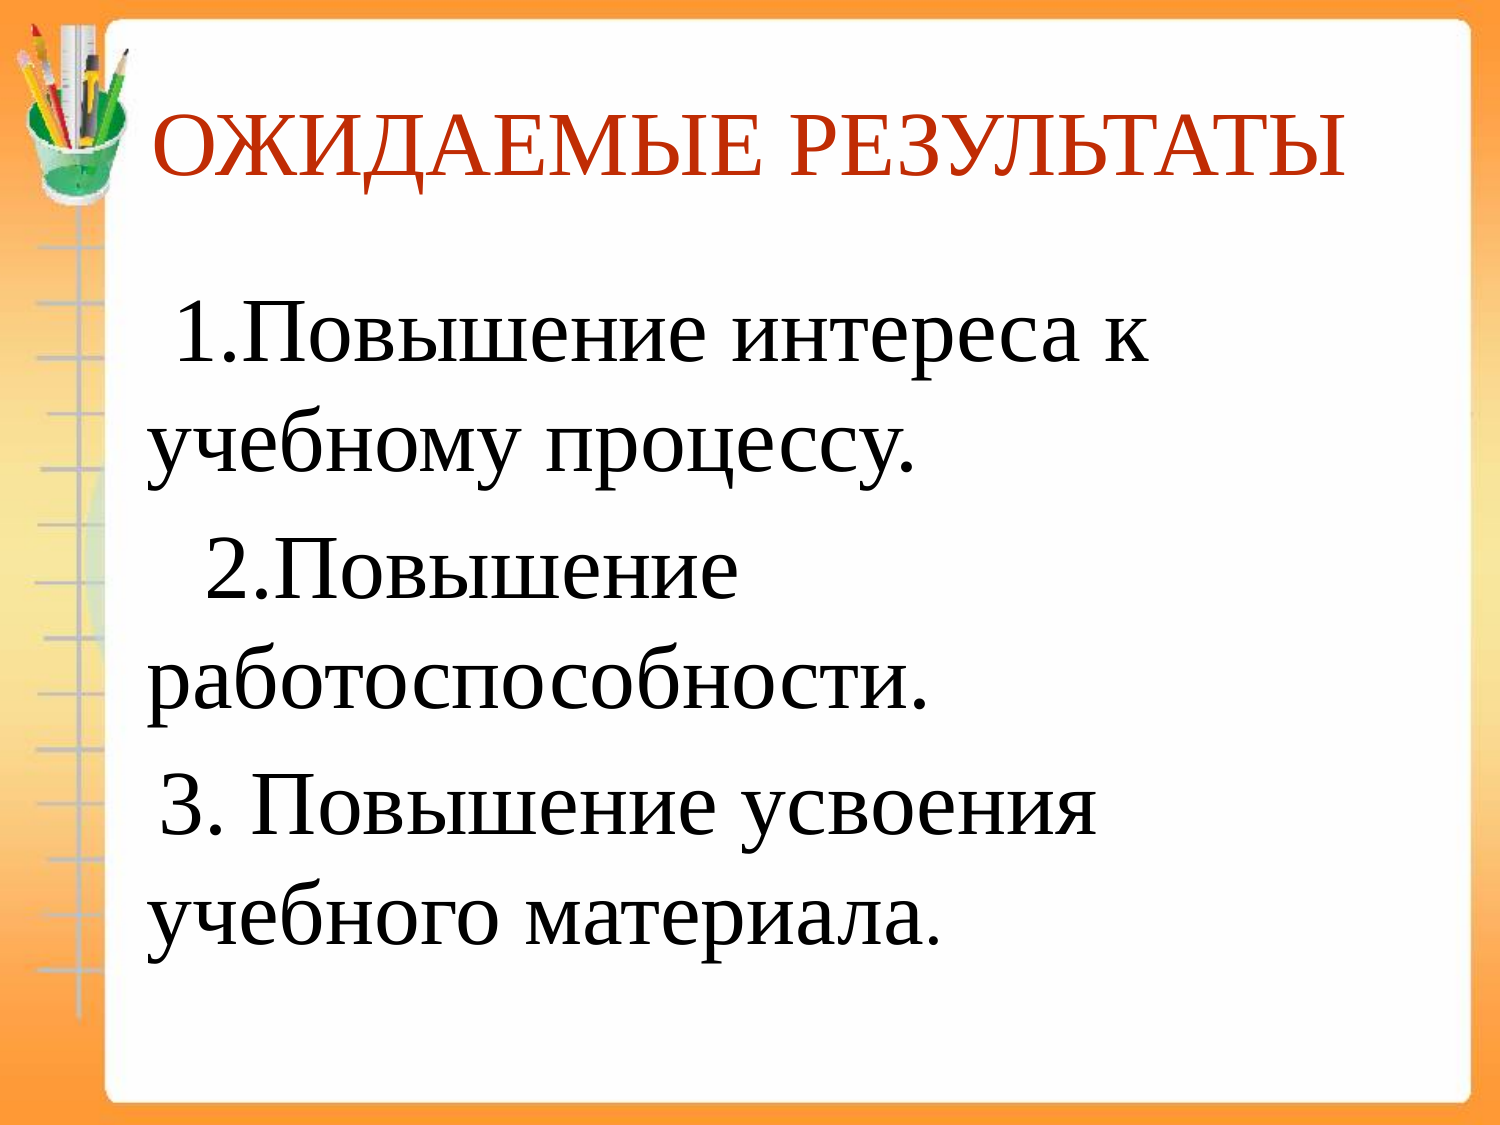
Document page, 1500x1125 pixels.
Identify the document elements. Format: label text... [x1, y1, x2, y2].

list 1.Повышение интереса к учебному процессу. 2.Повышение работоспособности. 3. Повышение усвоения учебного материала. [75, 262, 1425, 1005]
title ОЖИДАЕМЫЕ РЕЗУЛЬТАТЫ [75, 45, 1425, 233]
picture [0, 0, 1500, 1125]
